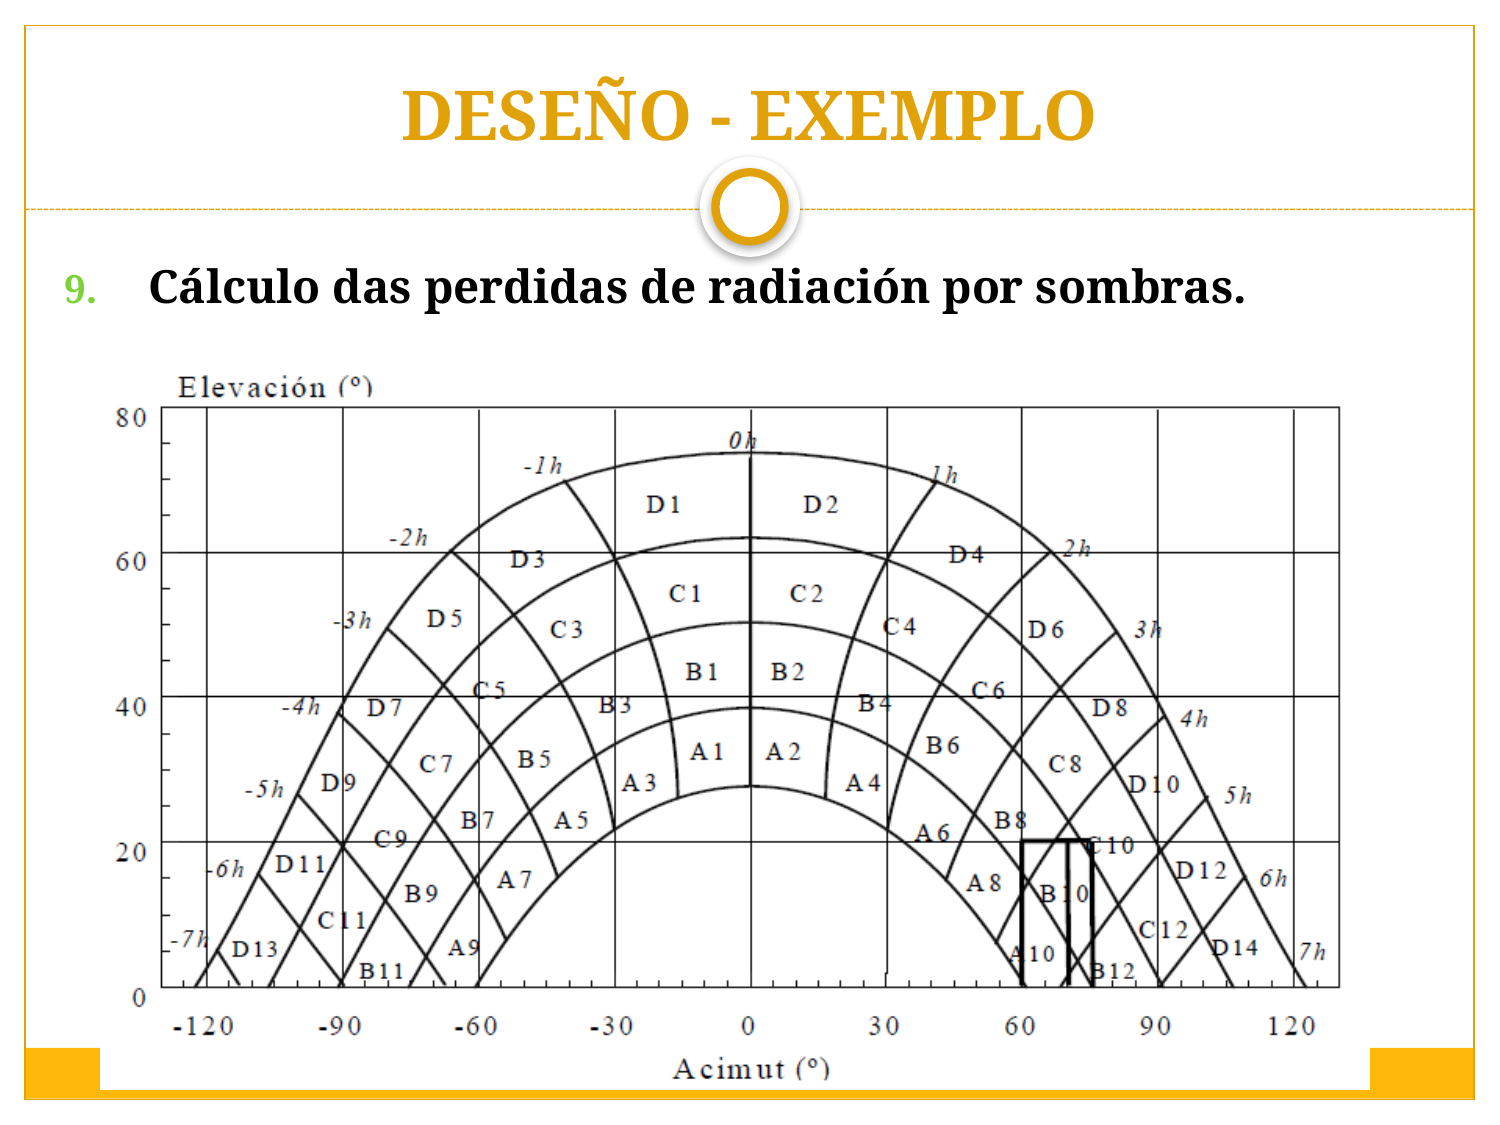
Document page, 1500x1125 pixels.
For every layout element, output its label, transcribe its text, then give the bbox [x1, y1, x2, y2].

picture [100, 337, 1370, 1090]
list Cálculo das perdidas de radiación por sombras. [49, 250, 1445, 1001]
title DESEÑO - EXEMPLO [49, 37, 1450, 162]
